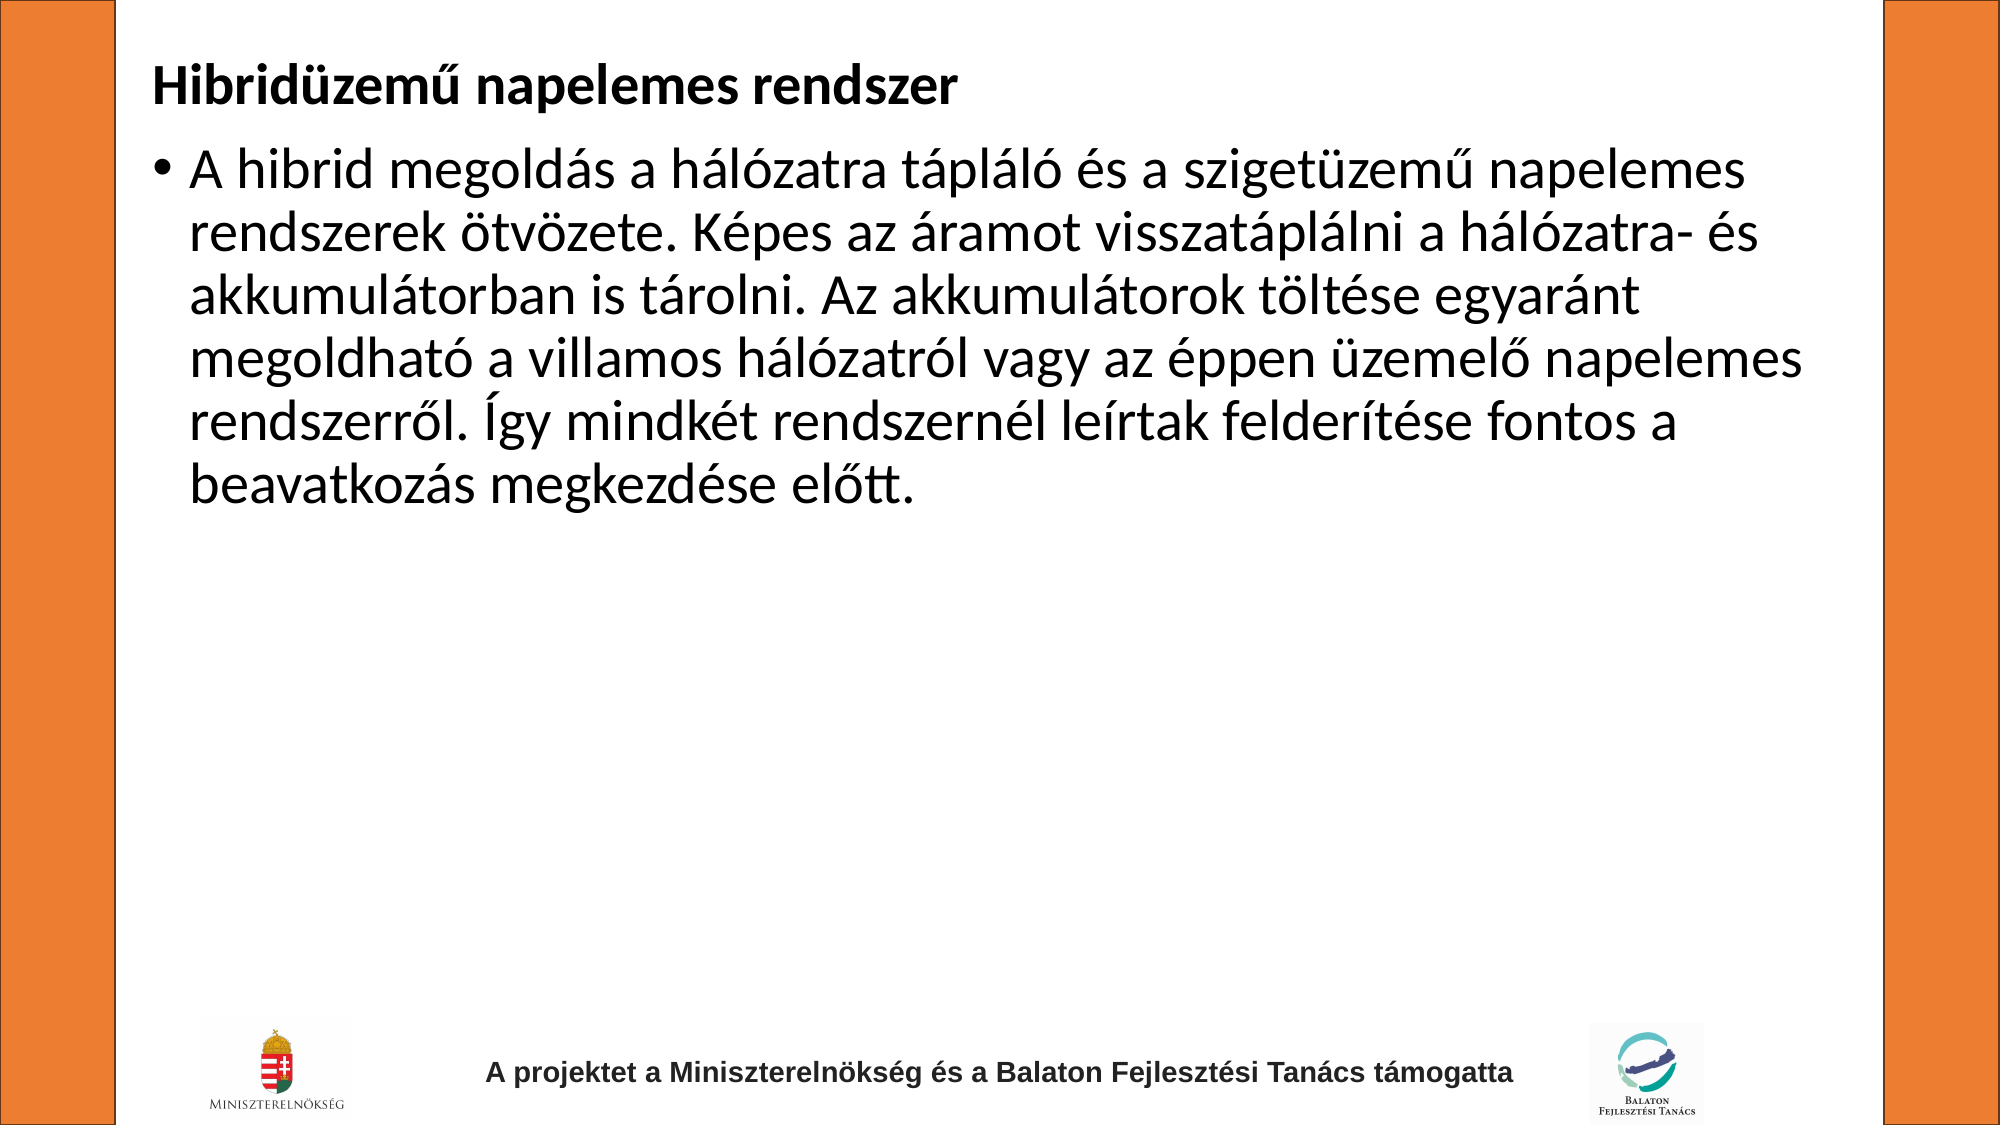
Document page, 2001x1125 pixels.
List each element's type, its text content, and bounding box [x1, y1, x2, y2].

picture [201, 1018, 353, 1119]
list Hibridüzemű napelemes rendszer A hibrid megoldás a hálózatra tápláló és a szigetüzemű napelemes rendszerek ötvözete. Képes az áramot visszatáplálni a hálózatra- és akkumulátorban is tárolni. Az akkumulátorok töltése egyaránt megoldható a villamos hálózatról vagy az éppen üzemelő napelemes rendszerről. Így mindkét rendszernél leírtak felderítése fontos a beavatkozás megkezdése előtt. [137, 47, 1863, 1014]
picture [1590, 1023, 1704, 1125]
